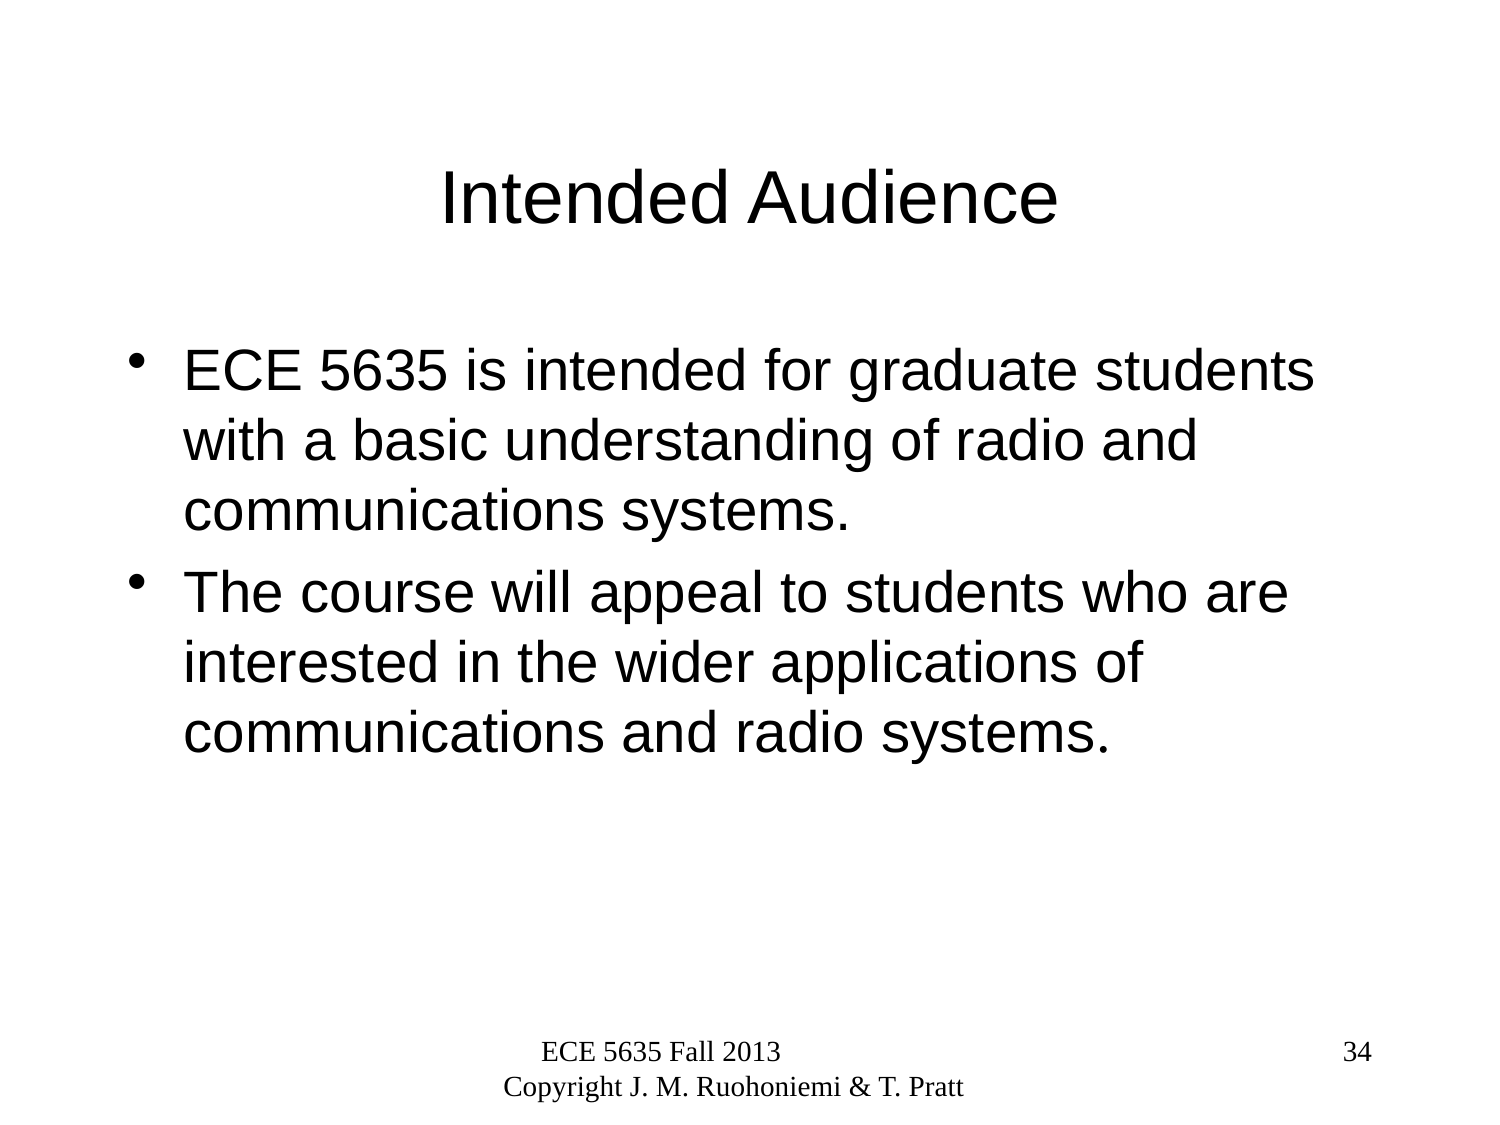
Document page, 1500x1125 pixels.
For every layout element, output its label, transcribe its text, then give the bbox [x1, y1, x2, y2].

title Intended Audience [112, 99, 1388, 288]
list ECE 5635 is intended for graduate students with a basic understanding of radio and communications systems. The course will appeal to students who are interested in the wider applications of communications and radio systems. [112, 324, 1388, 1001]
slide_number 34 [1074, 1024, 1388, 1101]
footer ECE 5635 Fall 2013 Copyright J. M. Ruohoniemi & T. Pratt [487, 1024, 988, 1101]
